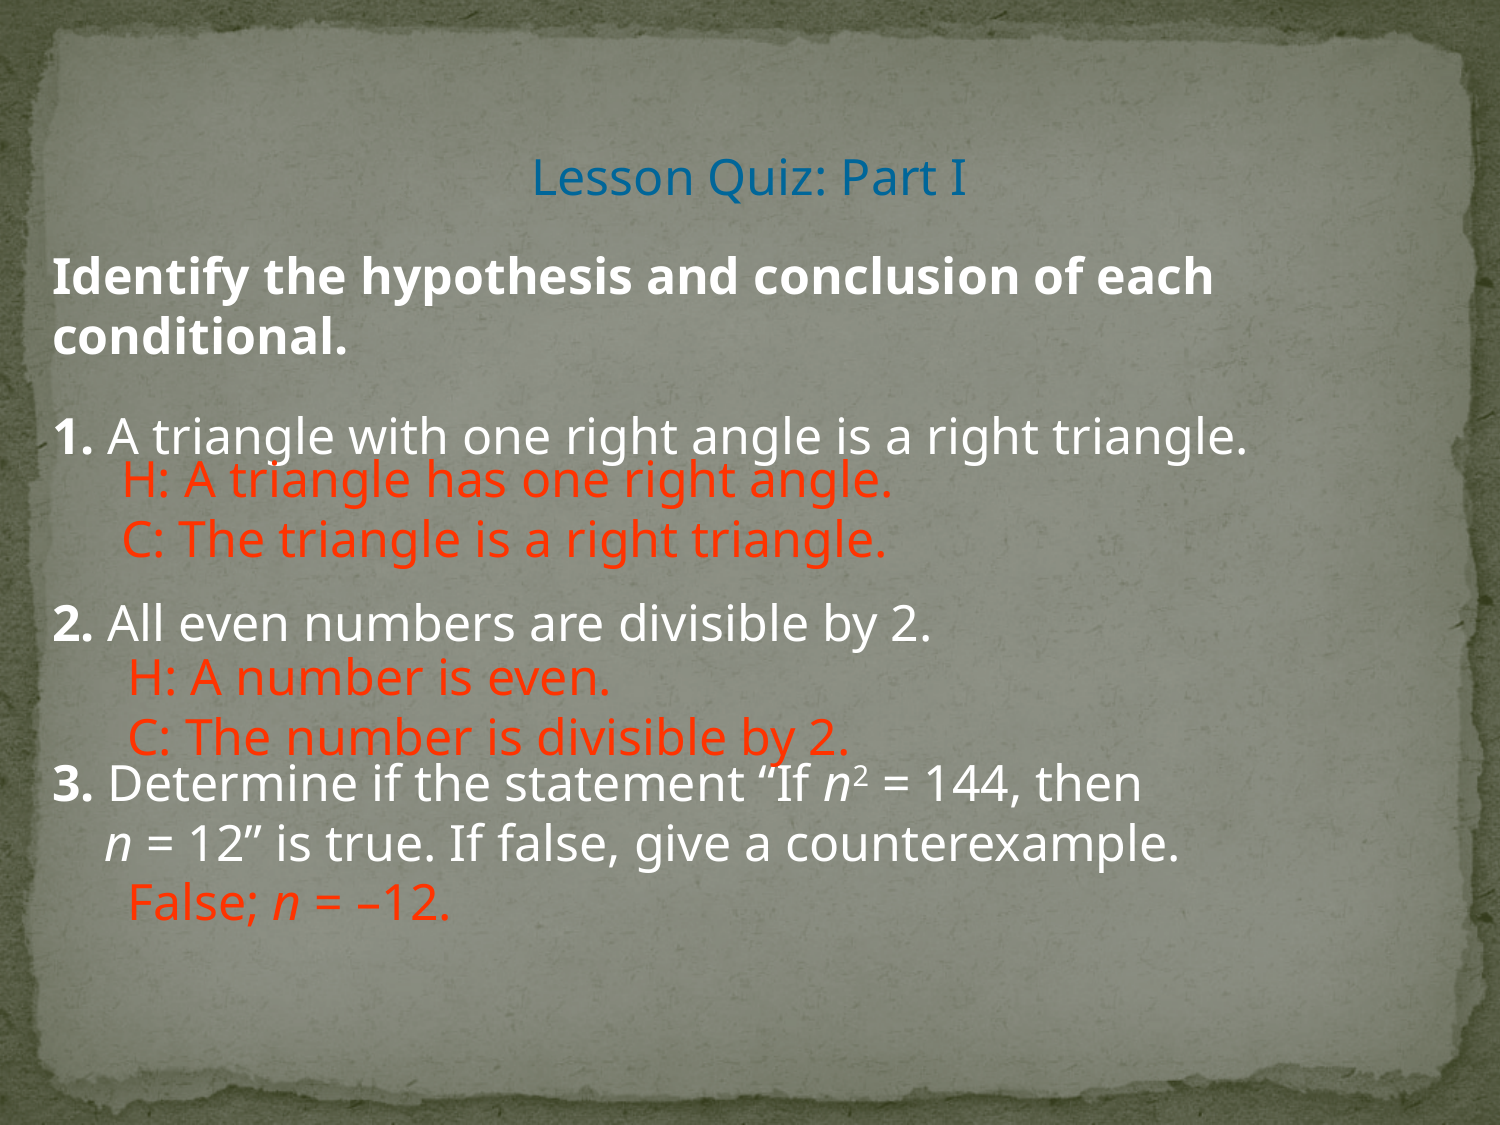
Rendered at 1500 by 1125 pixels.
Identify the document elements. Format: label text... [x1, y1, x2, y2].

text_box Identify the hypothesis and conclusion of each conditional. 1. A triangle with one right angle is a right triangle. 2. All even numbers are divisible by 2. 3. Determine if the statement “If n2 = 144, then n = 12” is true. If false, give a counterexample. [37, 236, 1463, 1035]
text_box H: A triangle has one right angle. C: The triangle is a right triangle. [106, 440, 1107, 575]
text_box Lesson Quiz: Part I [0, 137, 1500, 213]
text_box False; n = –12. [112, 862, 913, 938]
text_box H: A number is even. C: The number is divisible by 2. [112, 637, 1425, 773]
